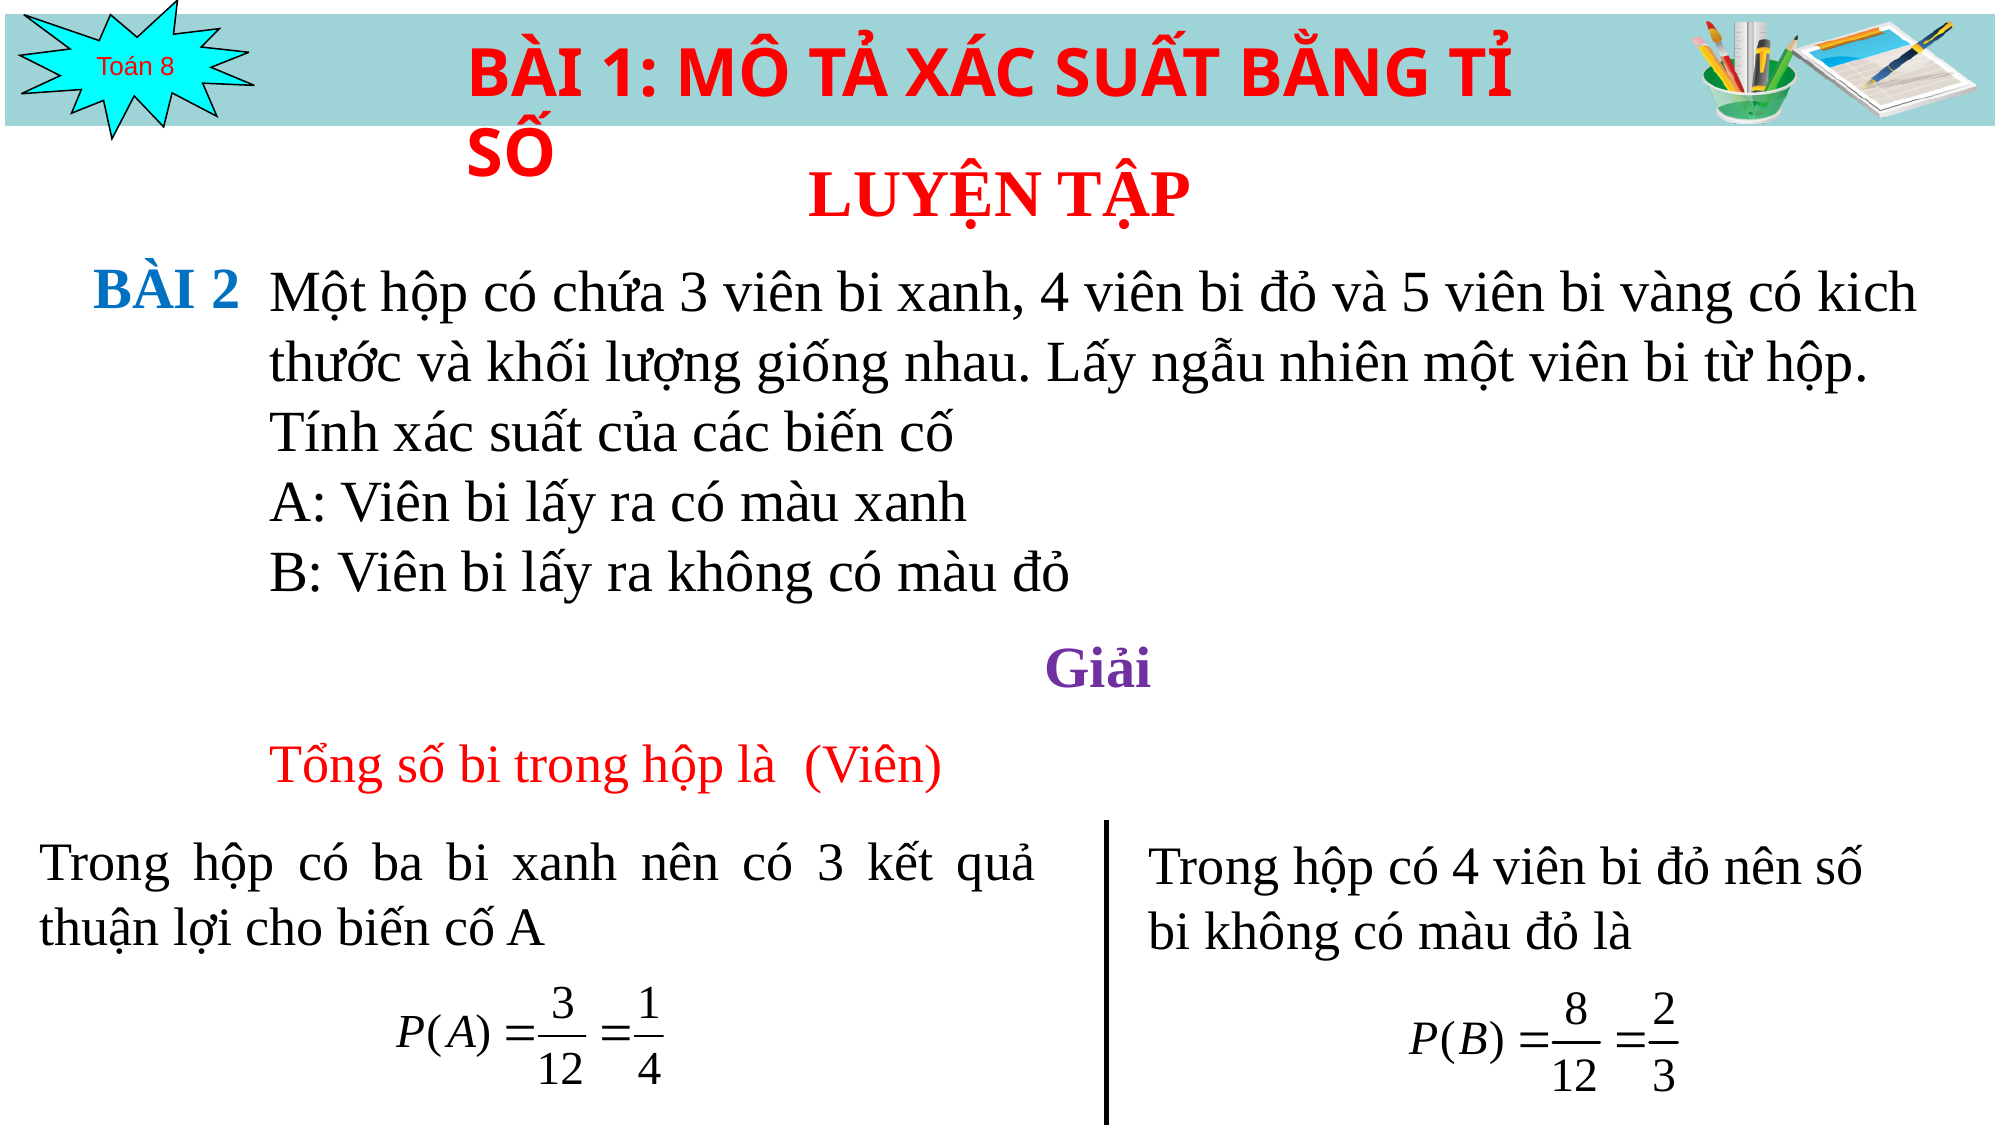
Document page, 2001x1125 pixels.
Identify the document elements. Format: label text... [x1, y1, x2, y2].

text_box BÀI 1: MÔ TẢ XÁC SUẤT BẰNG TỈ SỐ [452, 139, 1548, 198]
text_box Trong hộp có ba bi xanh nên có 3 kết quả thuận lợi cho biến cố A [24, 818, 1052, 964]
text_box Một hộp có chứa 3 viên bi xanh, 4 viên bi đỏ và 5 viên bi vàng có kich thước và khối lượng giống nhau. Lấy ngẫu nhiên một viên bi từ hộp. Tính xác suất của các biến cố A: Viên bi lấy ra có màu xanh B: Viên bi lấy ra không có màu đỏ [254, 246, 1952, 611]
text_box BÀI 2 [24, 239, 310, 341]
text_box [388, 973, 671, 1092]
text_box Giải [1029, 621, 1177, 707]
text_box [0, 0, 2000, 139]
title LUYỆN TẬP [458, 144, 1542, 246]
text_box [1400, 978, 1683, 1102]
